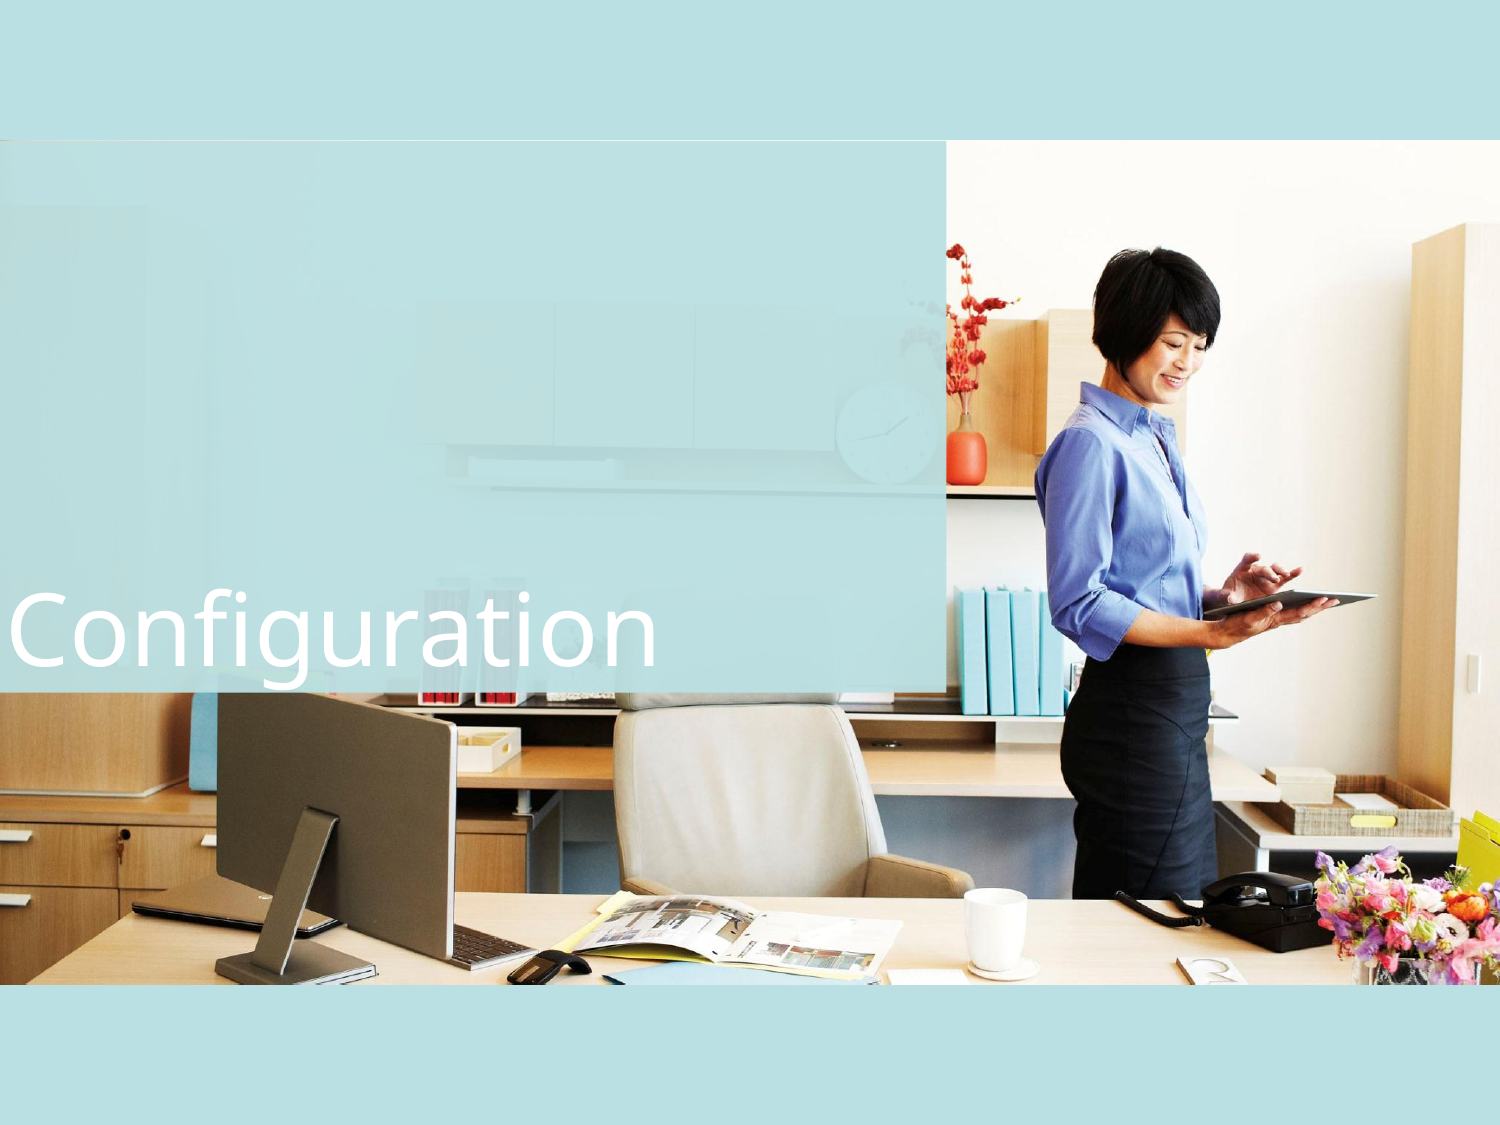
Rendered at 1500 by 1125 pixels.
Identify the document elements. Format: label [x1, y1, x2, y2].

picture [0, 140, 1500, 985]
